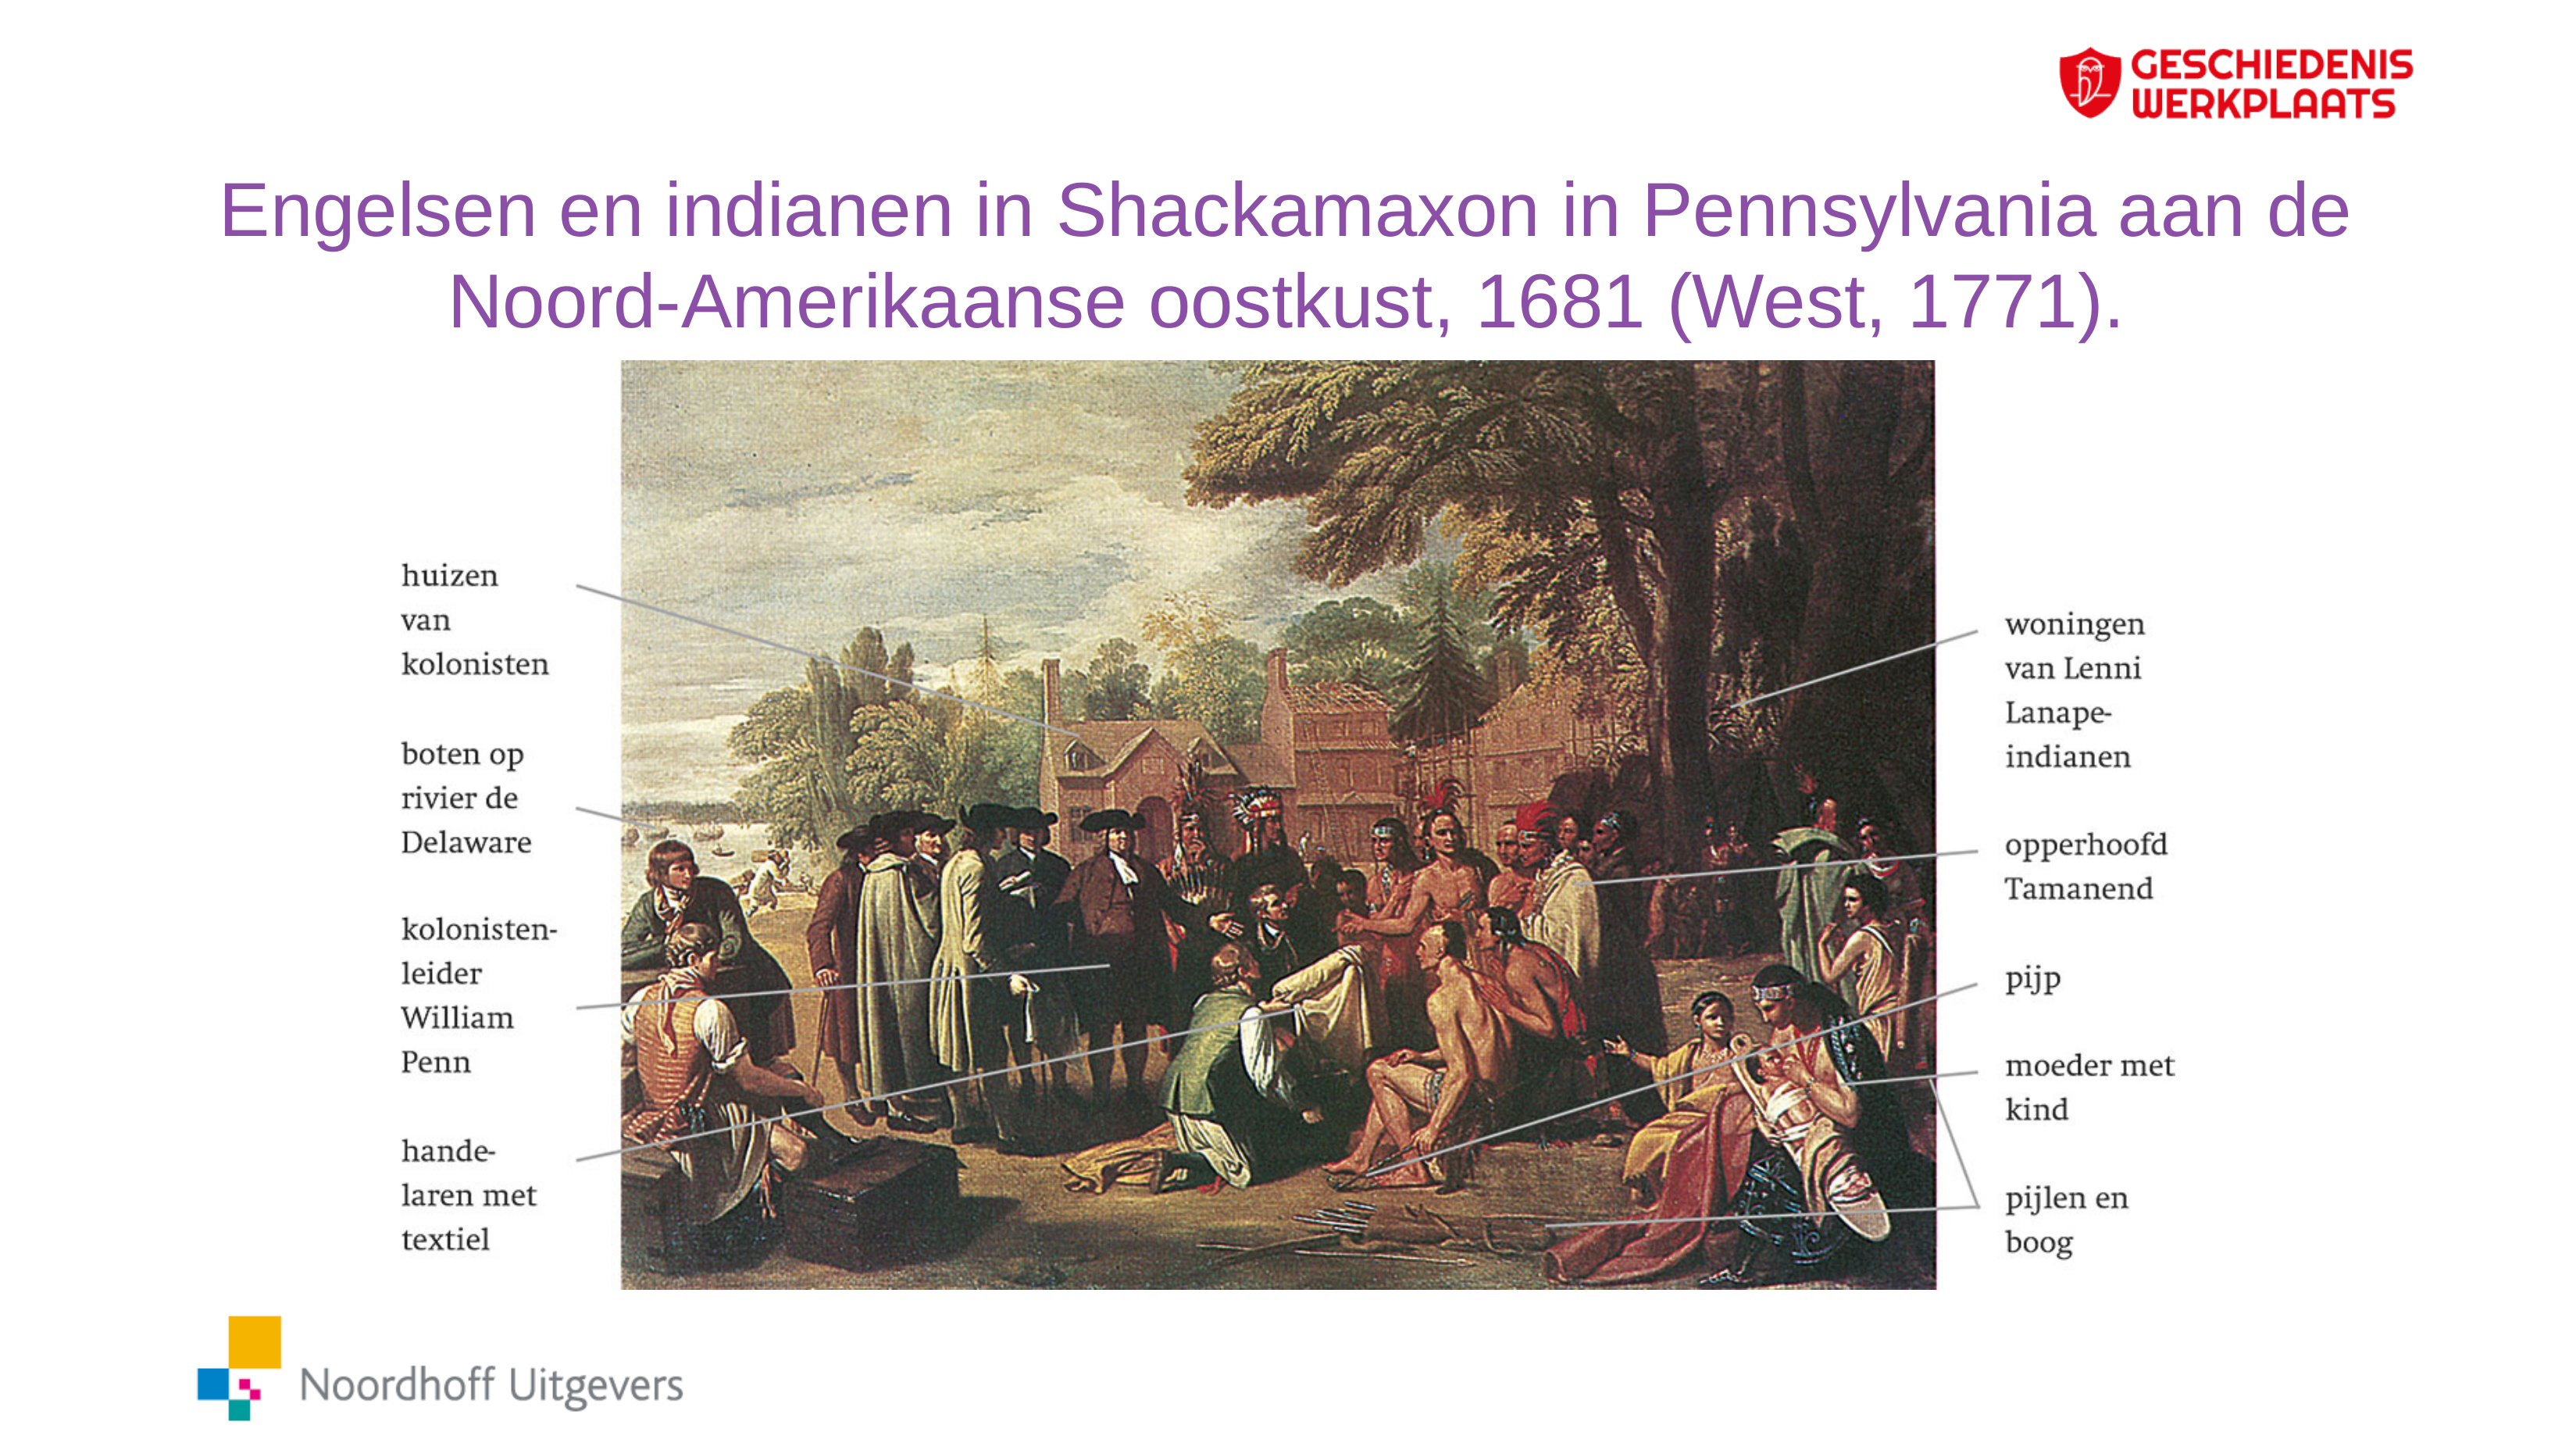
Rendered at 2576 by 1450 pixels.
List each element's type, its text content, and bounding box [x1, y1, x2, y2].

picture [159, 360, 2175, 1449]
title Engelsen en indianen in Shackamaxon in Pennsylvania aan de Noord-Amerikaanse oostkust, 1681 (West, 1771). [159, 159, 2416, 266]
picture [1610, 0, 2576, 161]
